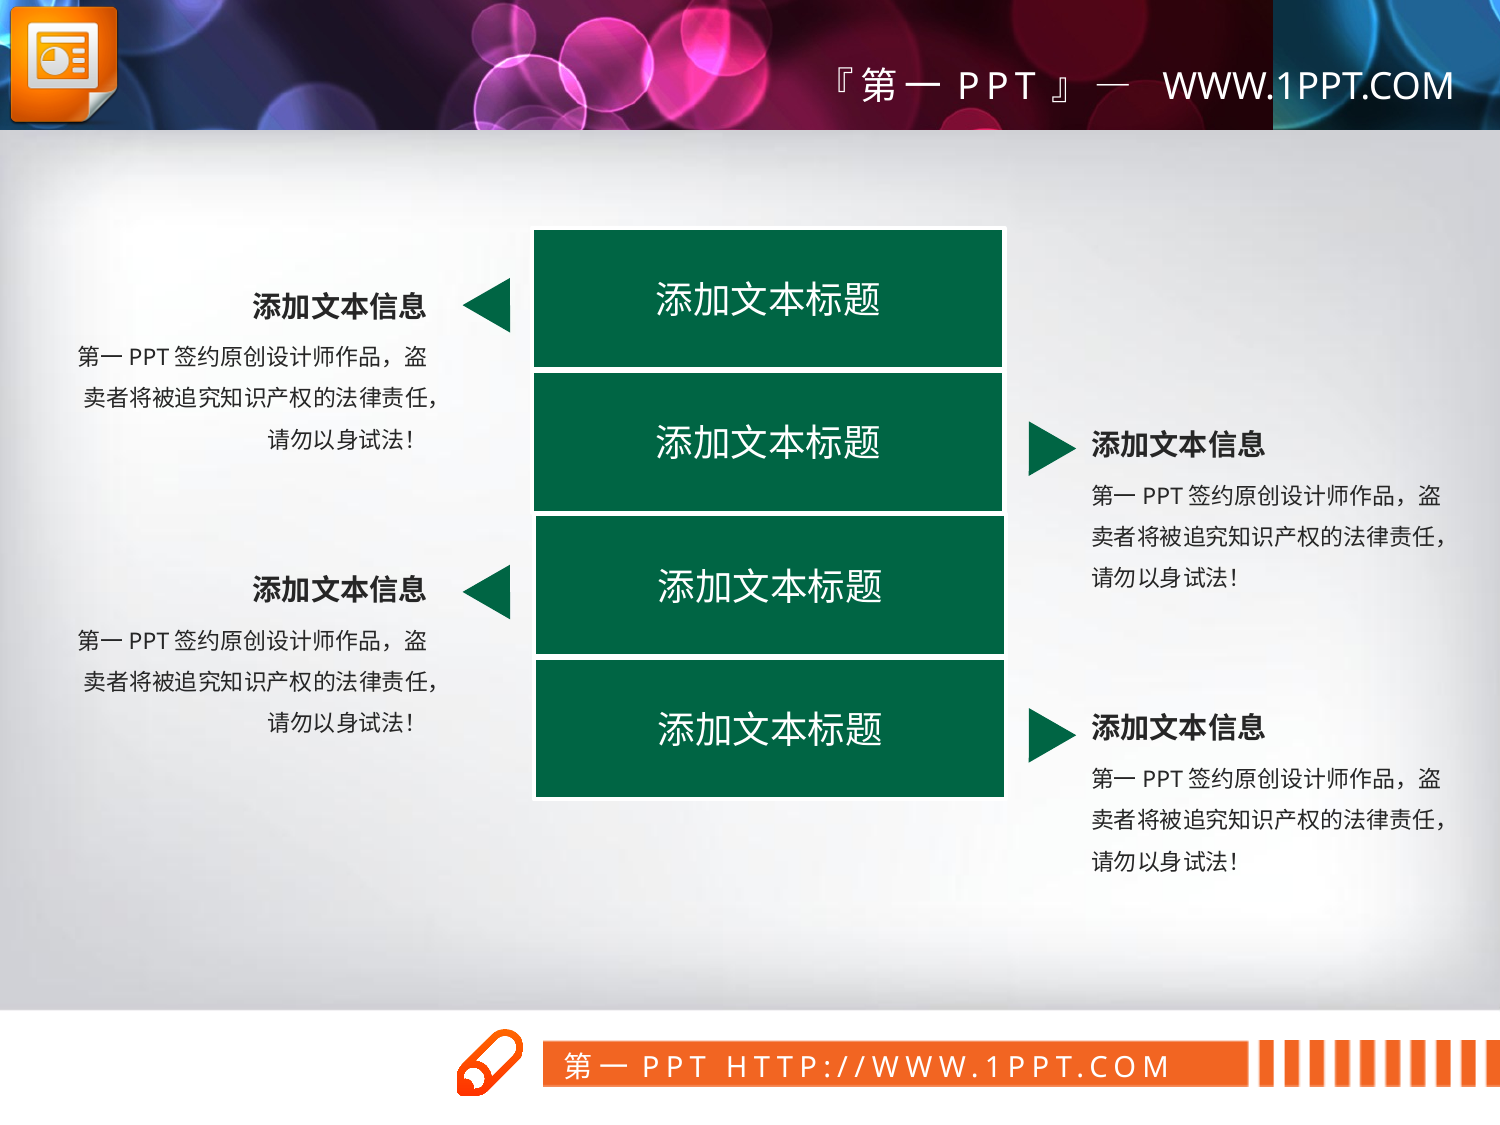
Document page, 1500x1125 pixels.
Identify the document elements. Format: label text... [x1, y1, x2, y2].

text_box 添加文本信息 第一PPT签约原创设计师作品，盗卖者将被追究知识产权的法律责任，请勿以身试法！ [48, 280, 443, 460]
text_box [460, 562, 513, 622]
text_box 添加文本标题 [530, 226, 1007, 369]
text_box [1026, 706, 1076, 765]
text_box 添加文本标题 [532, 512, 1008, 656]
text_box [1026, 419, 1076, 478]
text_box [460, 276, 513, 335]
text_box 添加文本信息 第一PPT签约原创设计师作品，盗卖者将被追究知识产权的法律责任，请勿以身试法！ [48, 564, 443, 743]
text_box 添加文本标题 [532, 656, 1008, 801]
picture [543, 1040, 1500, 1087]
text_box 添加文本信息 第一PPT签约原创设计师作品，盗卖者将被追究知识产权的法律责任，请勿以身试法！ [1076, 702, 1471, 882]
text_box 添加文本标题 [530, 369, 1007, 515]
picture [0, 0, 1500, 1012]
text_box 添加文本信息 第一PPT签约原创设计师作品，盗卖者将被追究知识产权的法律责任，请勿以身试法！ [1076, 418, 1471, 598]
